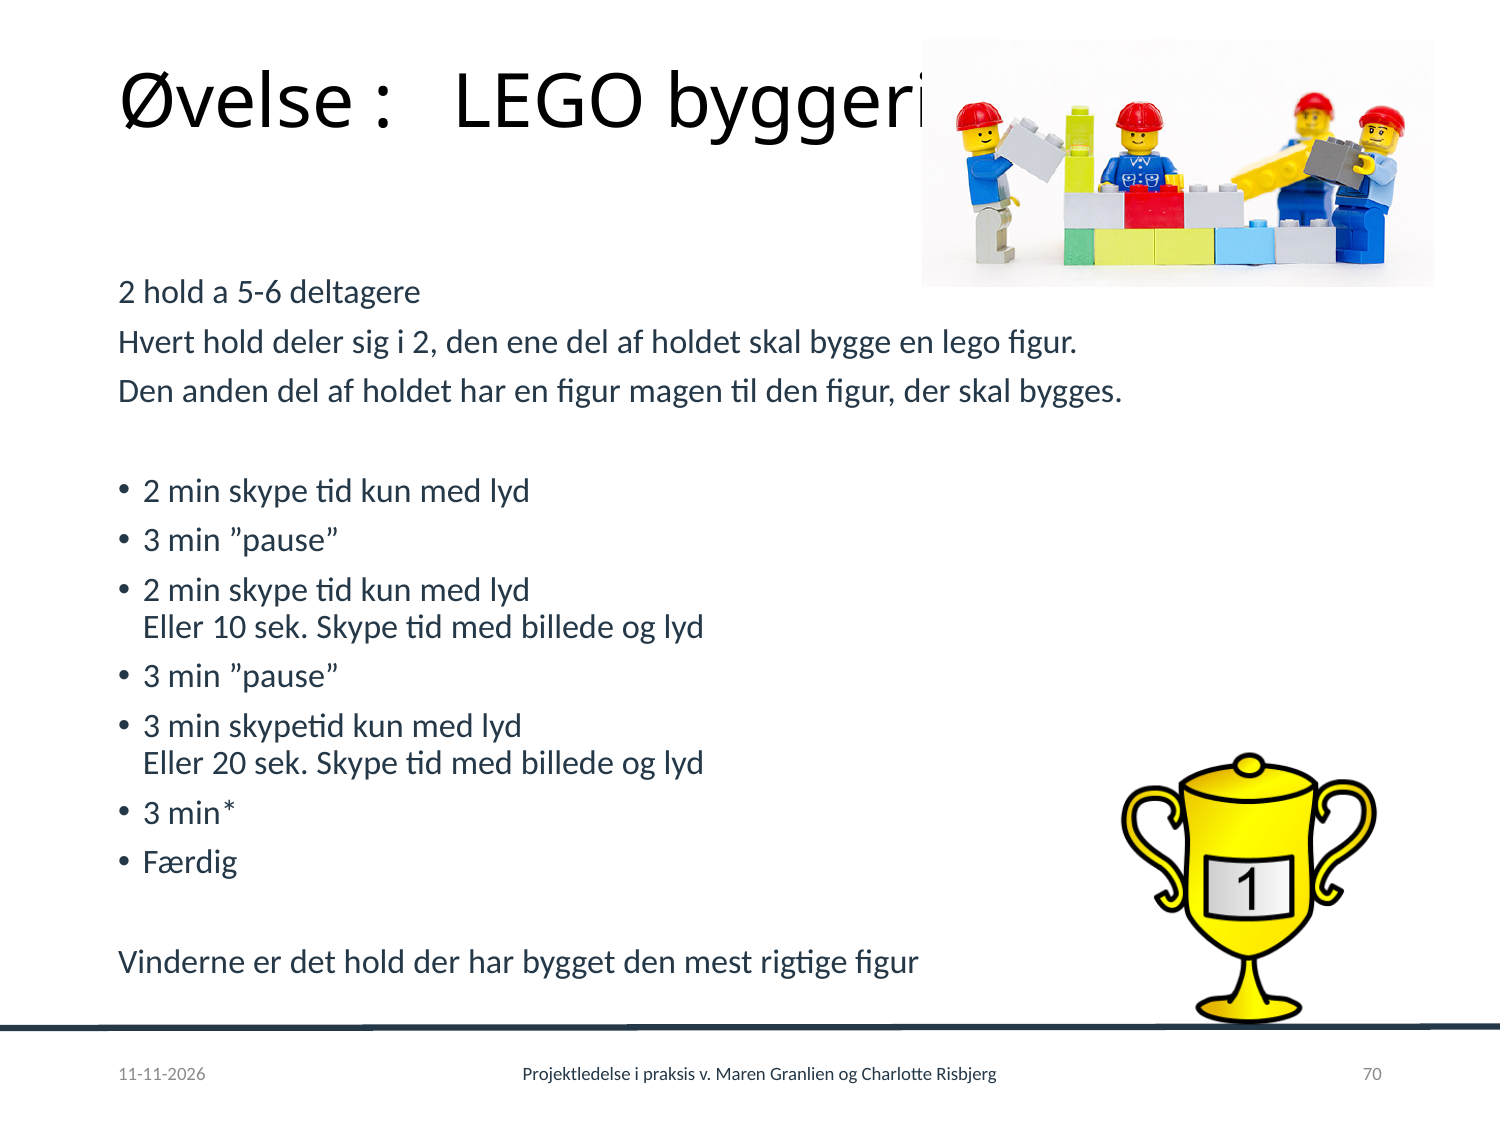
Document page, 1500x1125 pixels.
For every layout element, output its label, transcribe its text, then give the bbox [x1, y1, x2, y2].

picture [1094, 734, 1404, 1043]
footer Projektledelse i praksis v. Maren Granlien og Charlotte Risbjerg [265, 1042, 1254, 1103]
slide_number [103, 1042, 252, 1103]
list 2 hold a 5-6 deltagere Hvert hold deler sig i 2, den ene del af holdet skal bygge en lego figur. Den anden del af holdet har en figur magen til den figur, der skal bygges. 2 min skype tid kun med lyd 3 min ”pause” 2 min skype tid kun med lyd Eller 10 sek. Skype tid med billede og lyd 3 min ”pause” 3 min skypetid kun med lyd Eller 20 sek. Skype tid med billede og lyd 3 min* Færdig Vinderne er det hold der har bygget den mest rigtige figur [103, 266, 1397, 995]
picture [922, 39, 1434, 287]
slide_number 70 [1281, 1043, 1397, 1103]
title Øvelse : LEGO byggeri [103, 39, 922, 257]
